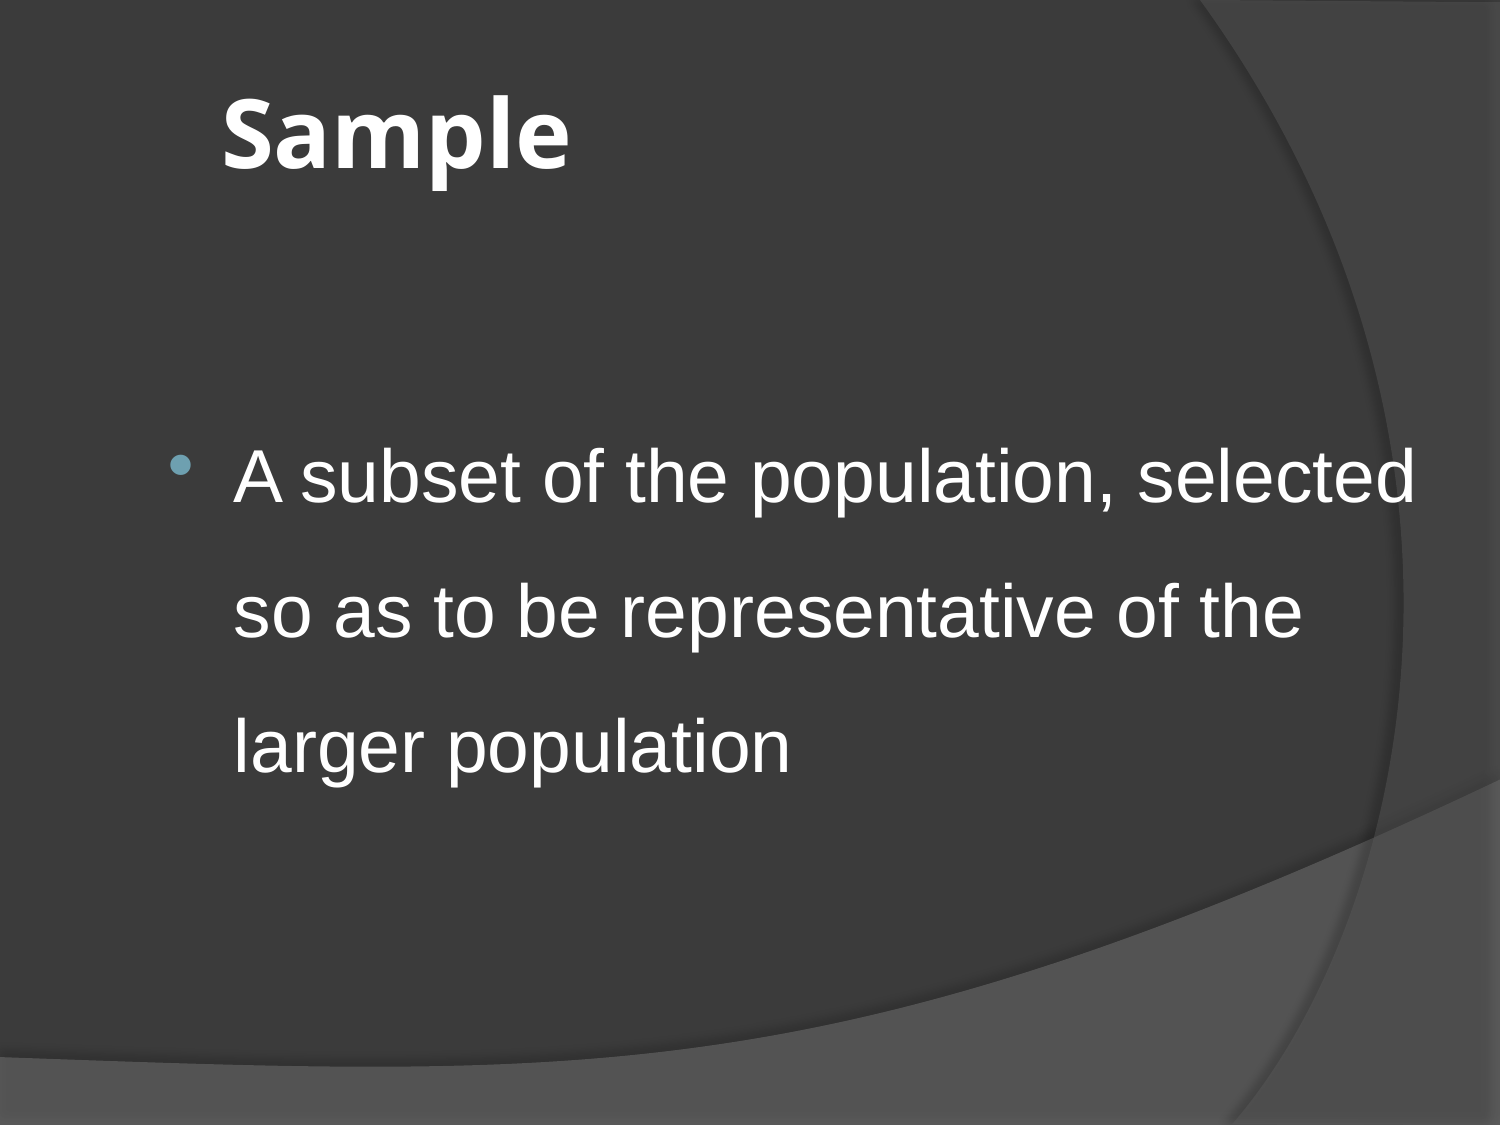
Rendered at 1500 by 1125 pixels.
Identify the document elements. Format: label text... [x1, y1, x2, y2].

list A subset of the population, selected so as to be representative of the larger population [150, 375, 1469, 1006]
title Sample [188, 35, 1325, 225]
